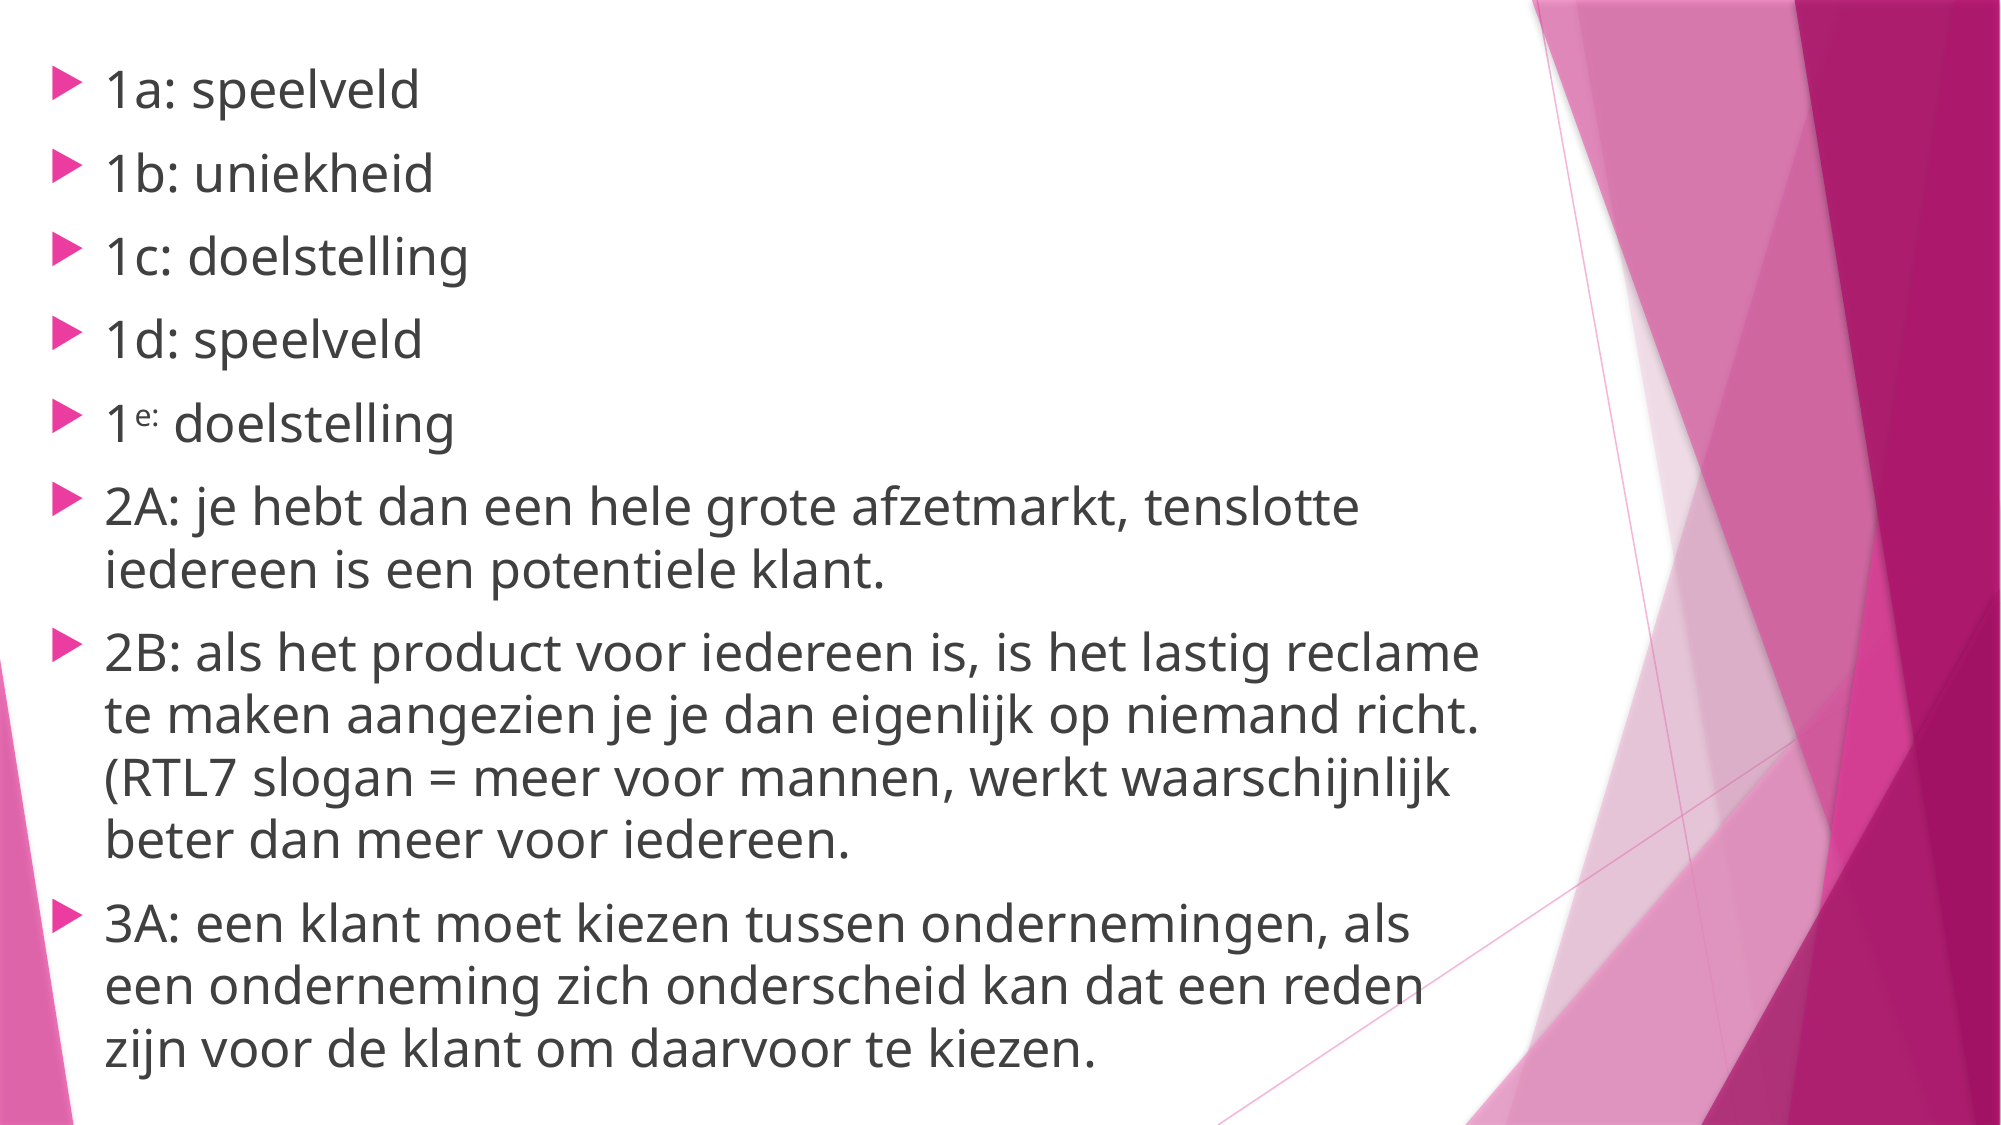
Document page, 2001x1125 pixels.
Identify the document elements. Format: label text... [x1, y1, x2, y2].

list 1a: speelveld 1b: uniekheid 1c: doelstelling 1d: speelveld 1e: doelstelling 2A: je hebt dan een hele grote afzetmarkt, tenslotte iedereen is een potentiele klant. 2B: als het product voor iedereen is, is het lastig reclame te maken aangezien je je dan eigenlijk op niemand richt. (RTL7 slogan = meer voor mannen, werkt waarschijnlijk beter dan meer voor iedereen. 3A: een klant moet kiezen tussen ondernemingen, als een onderneming zich onderscheid kan dat een reden zijn voor de klant om daarvoor te kiezen. [33, 49, 1522, 992]
